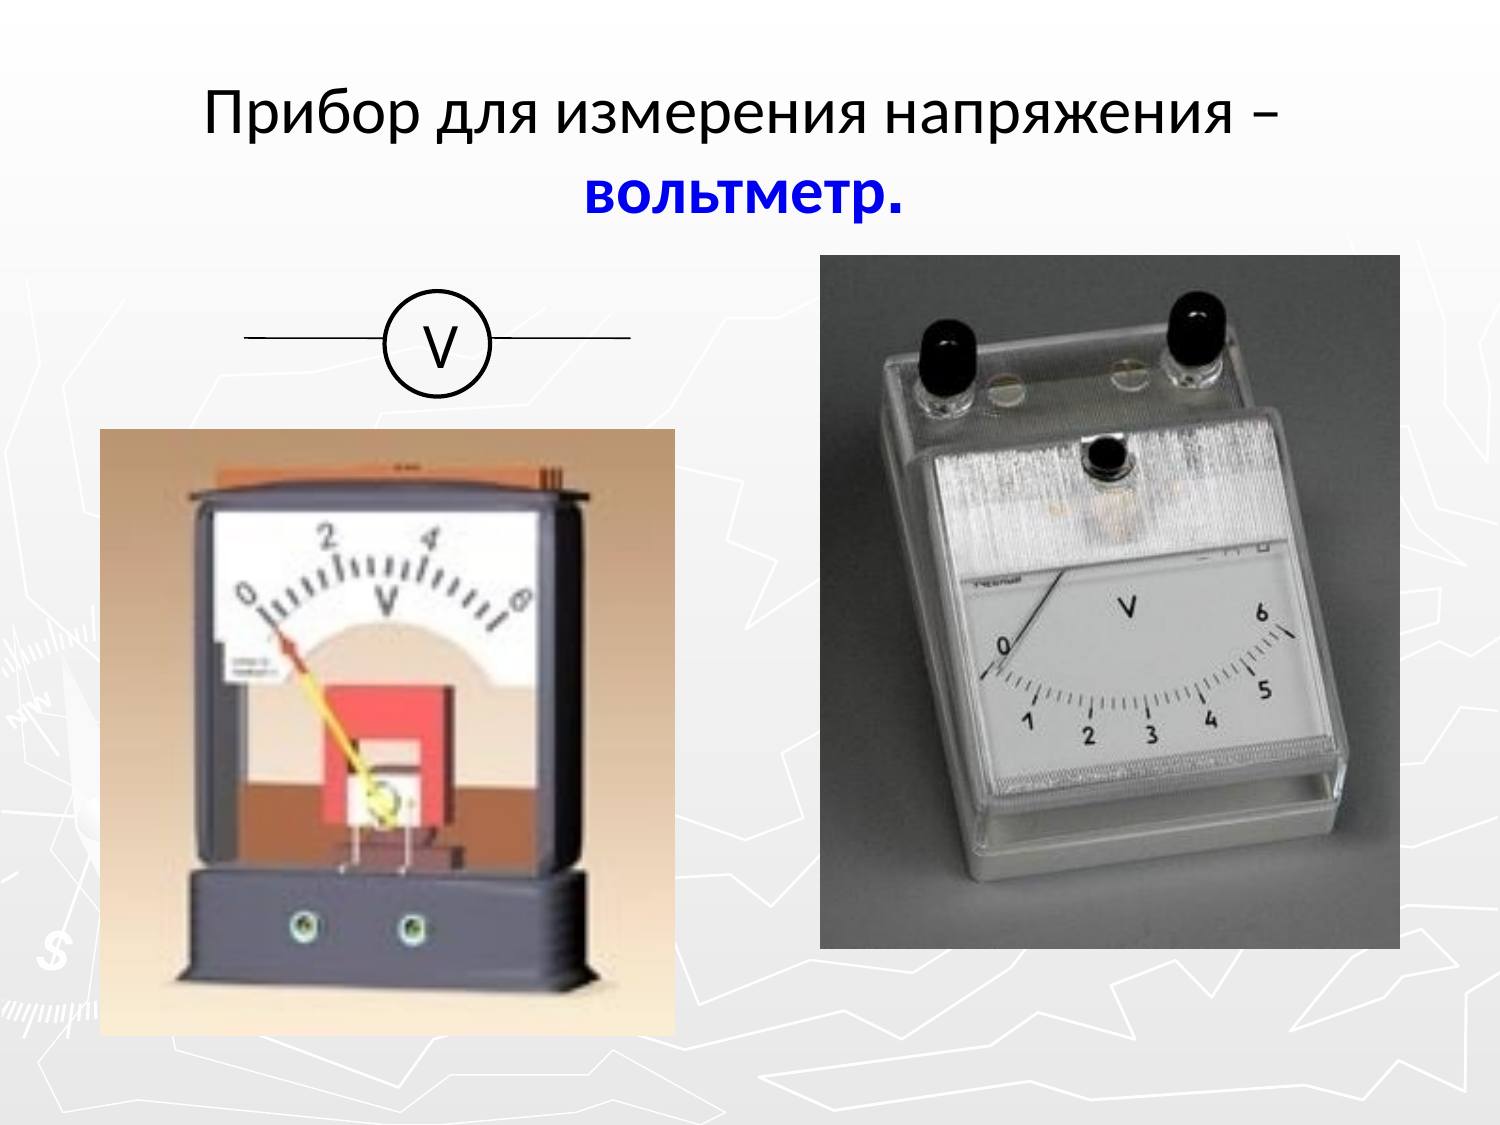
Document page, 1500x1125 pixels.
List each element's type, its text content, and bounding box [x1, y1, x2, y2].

title Прибор для измерения напряжения – вольтметр. [34, 34, 1454, 258]
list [99, 429, 676, 1036]
text_box [474, 303, 493, 385]
text_box [382, 288, 473, 399]
text_box V [408, 302, 474, 388]
picture [820, 255, 1400, 949]
